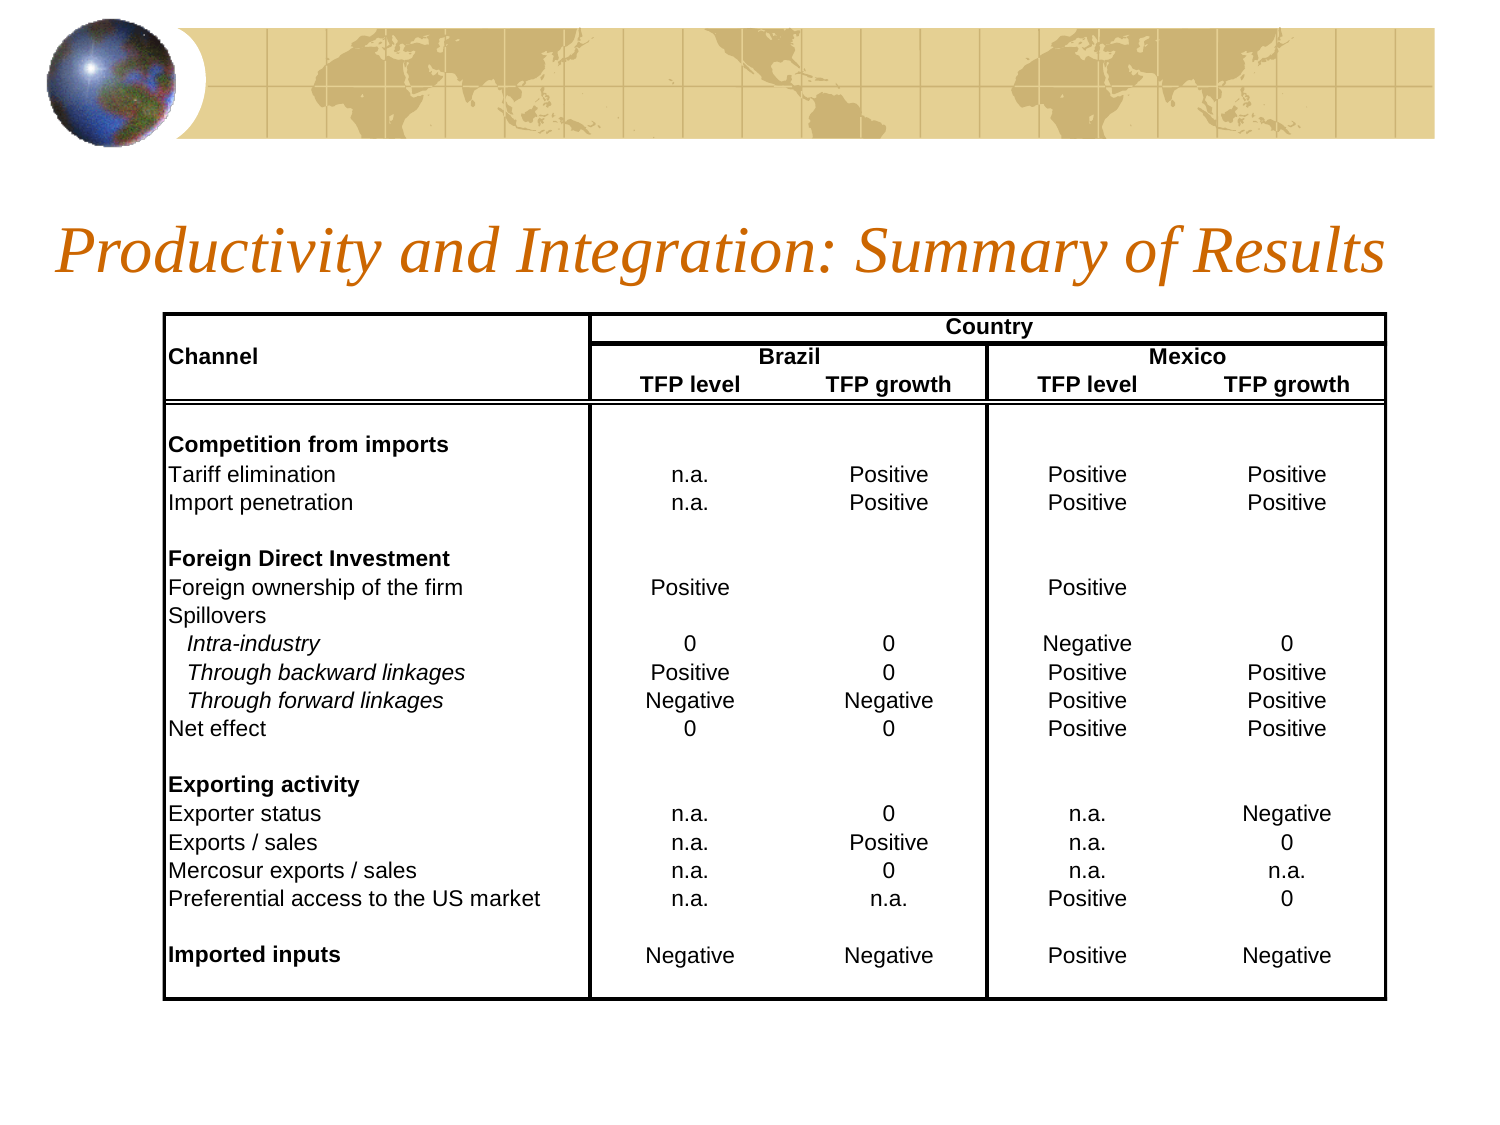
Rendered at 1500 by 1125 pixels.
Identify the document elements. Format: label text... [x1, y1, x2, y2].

picture [162, 312, 1388, 1002]
picture [42, 14, 190, 151]
title Productivity and Integration: Summary of Results [40, 152, 1413, 341]
